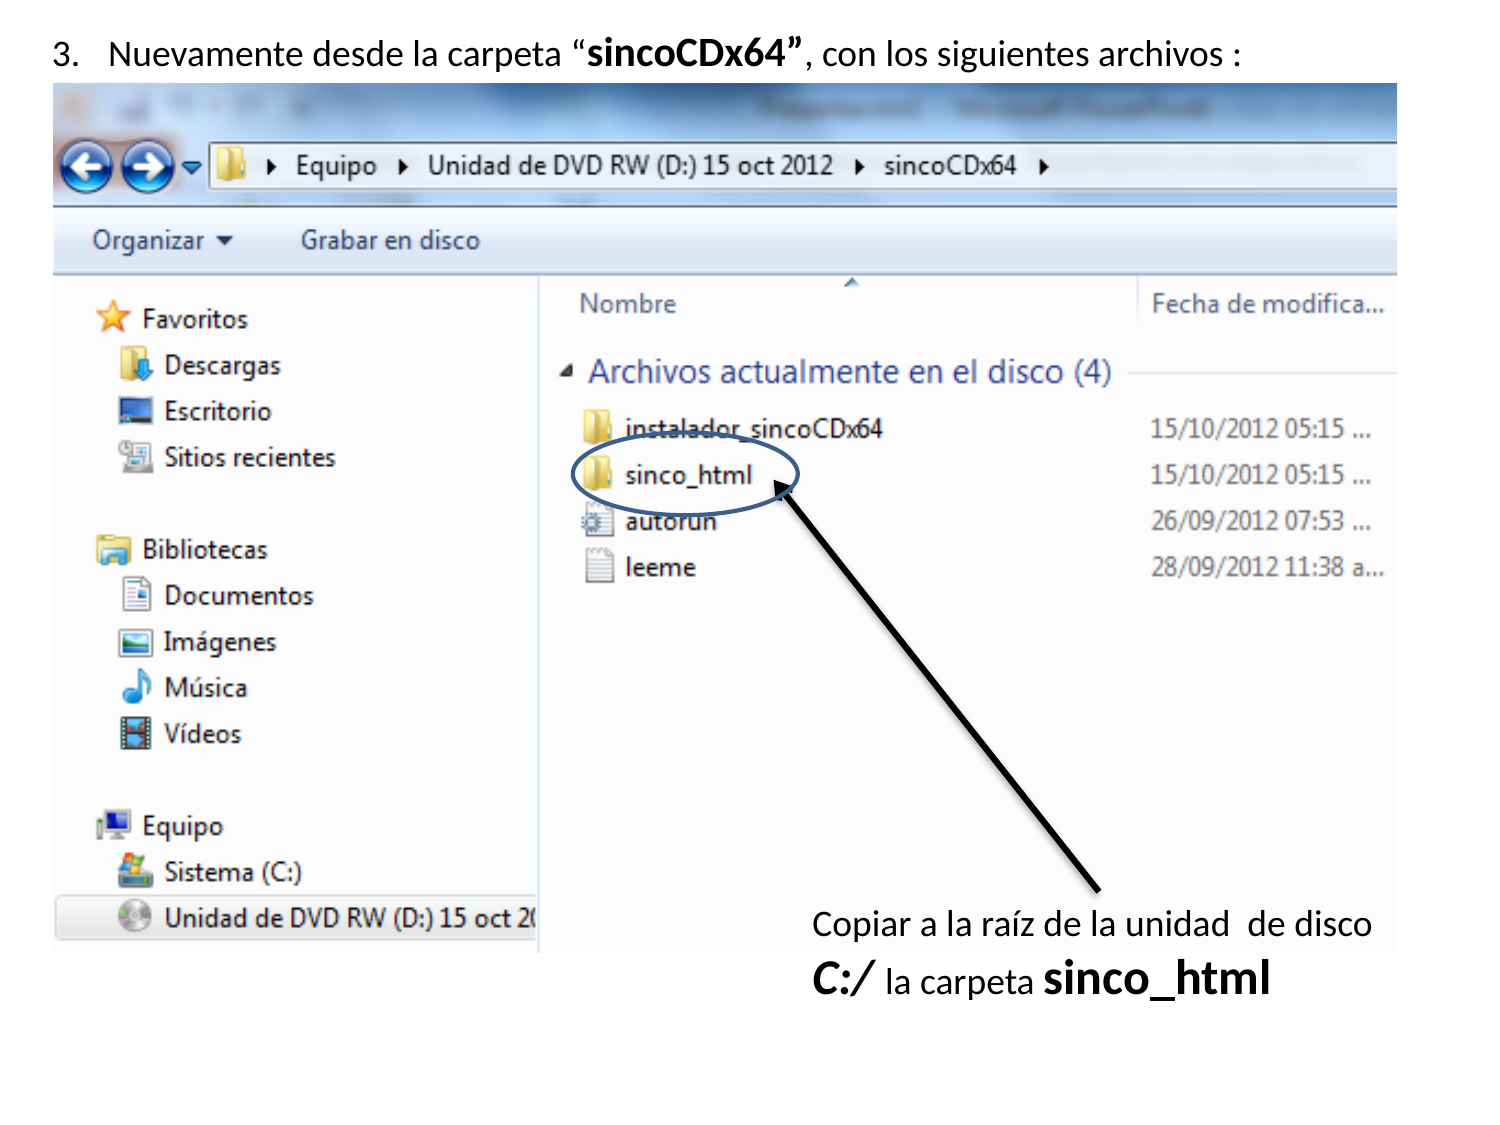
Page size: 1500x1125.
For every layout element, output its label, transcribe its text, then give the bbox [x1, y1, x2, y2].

text_box Copiar a la raíz de la unidad de disco C:/ la carpeta sinco_html [797, 955, 1401, 1012]
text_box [773, 479, 1100, 892]
picture [52, 82, 1398, 953]
text_box Nuevamente desde la carpeta “sincoCDx64”, con los siguientes archivos : [37, 17, 1258, 83]
